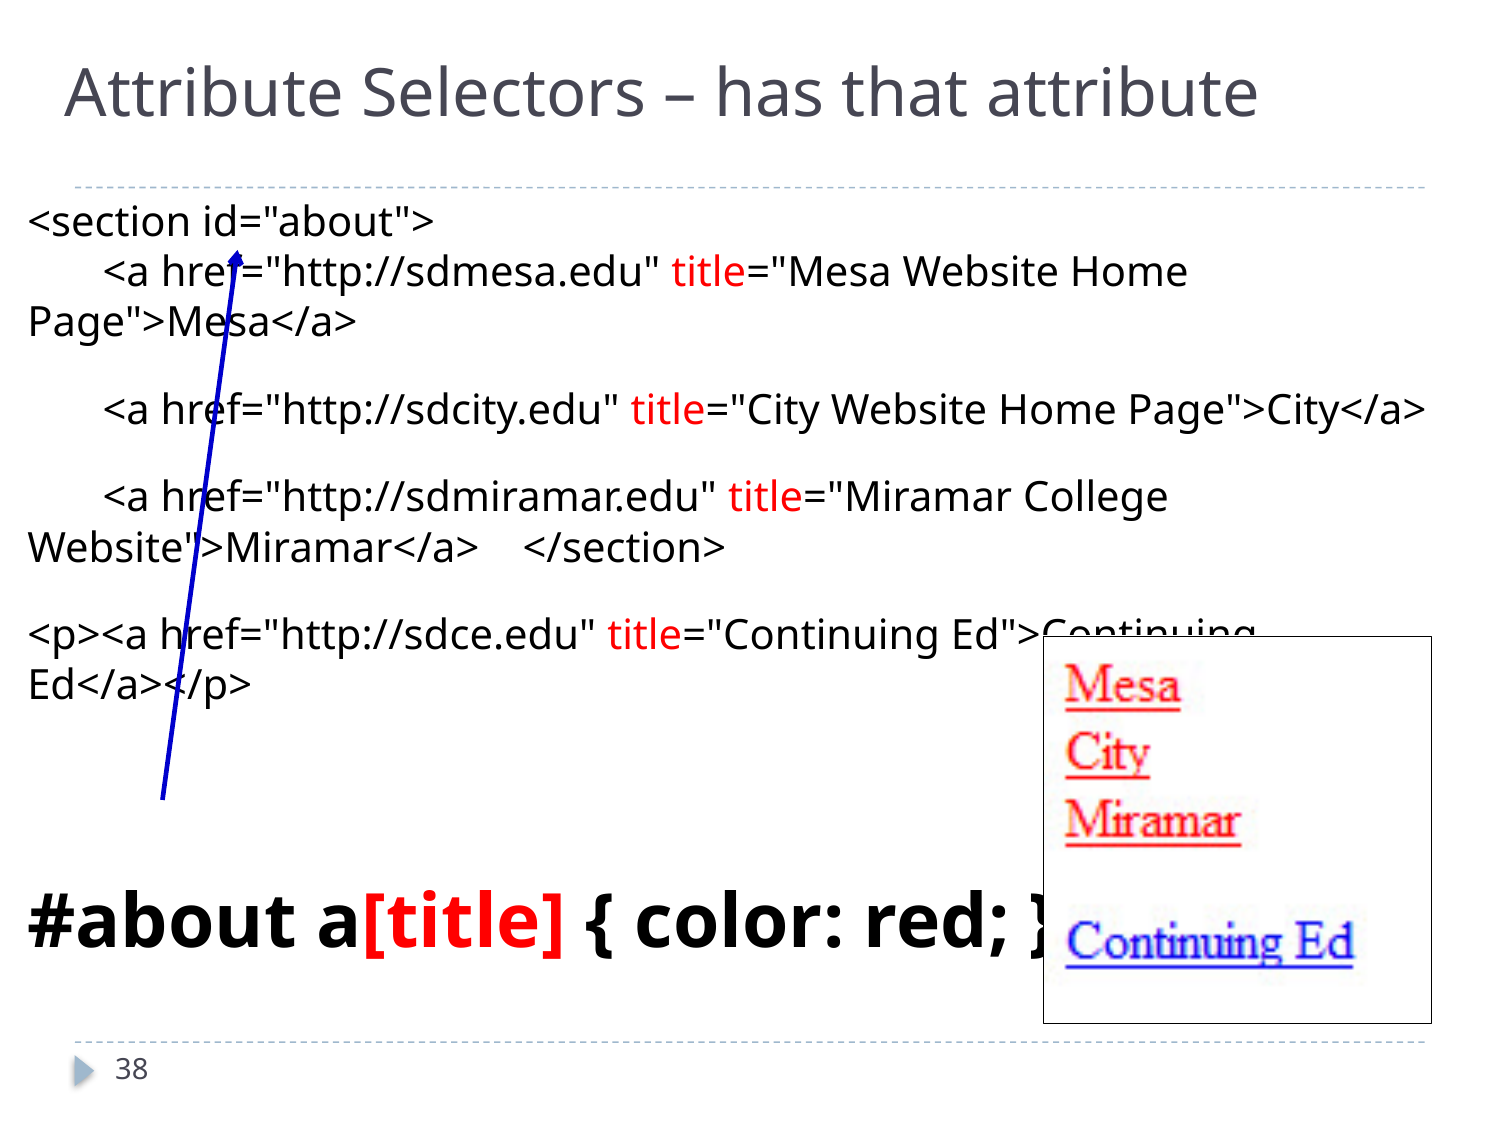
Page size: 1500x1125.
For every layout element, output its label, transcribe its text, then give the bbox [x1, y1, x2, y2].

picture [1043, 635, 1432, 1024]
list <section id="about"> <a href="http://sdmesa.edu" title="Mesa Website Home Page">Mesa</a> <a href="http://sdcity.edu" title="City Website Home Page">City</a> <a href="http://sdmiramar.edu" title="Miramar College Website">Miramar</a> </section> <p><a href="http://sdce.edu" title="Continuing Ed">Continuing Ed</a></p> #about a[title] { color: red; } [12, 187, 1475, 1050]
title Attribute Selectors – has that attribute [50, 37, 1400, 138]
slide_number 38 [100, 1050, 426, 1103]
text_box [162, 249, 238, 801]
